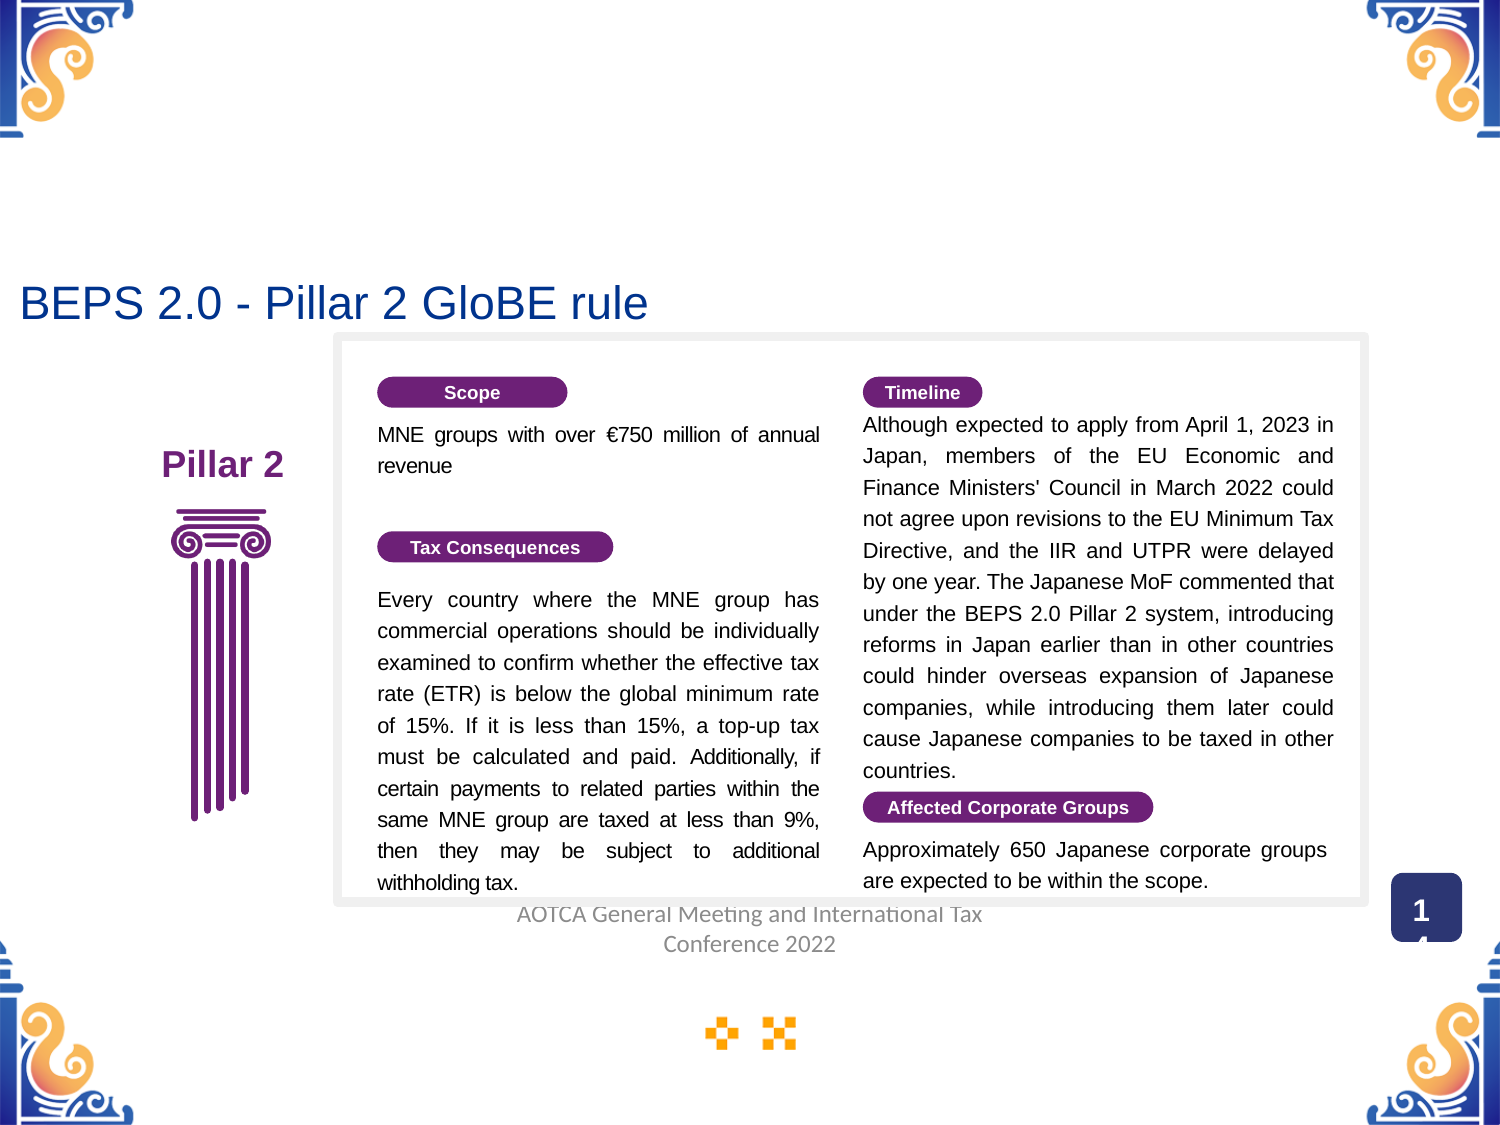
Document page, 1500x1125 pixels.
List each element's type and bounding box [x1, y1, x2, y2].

text_box [171, 508, 271, 818]
picture [0, 0, 1500, 1125]
text_box [862, 791, 1328, 891]
